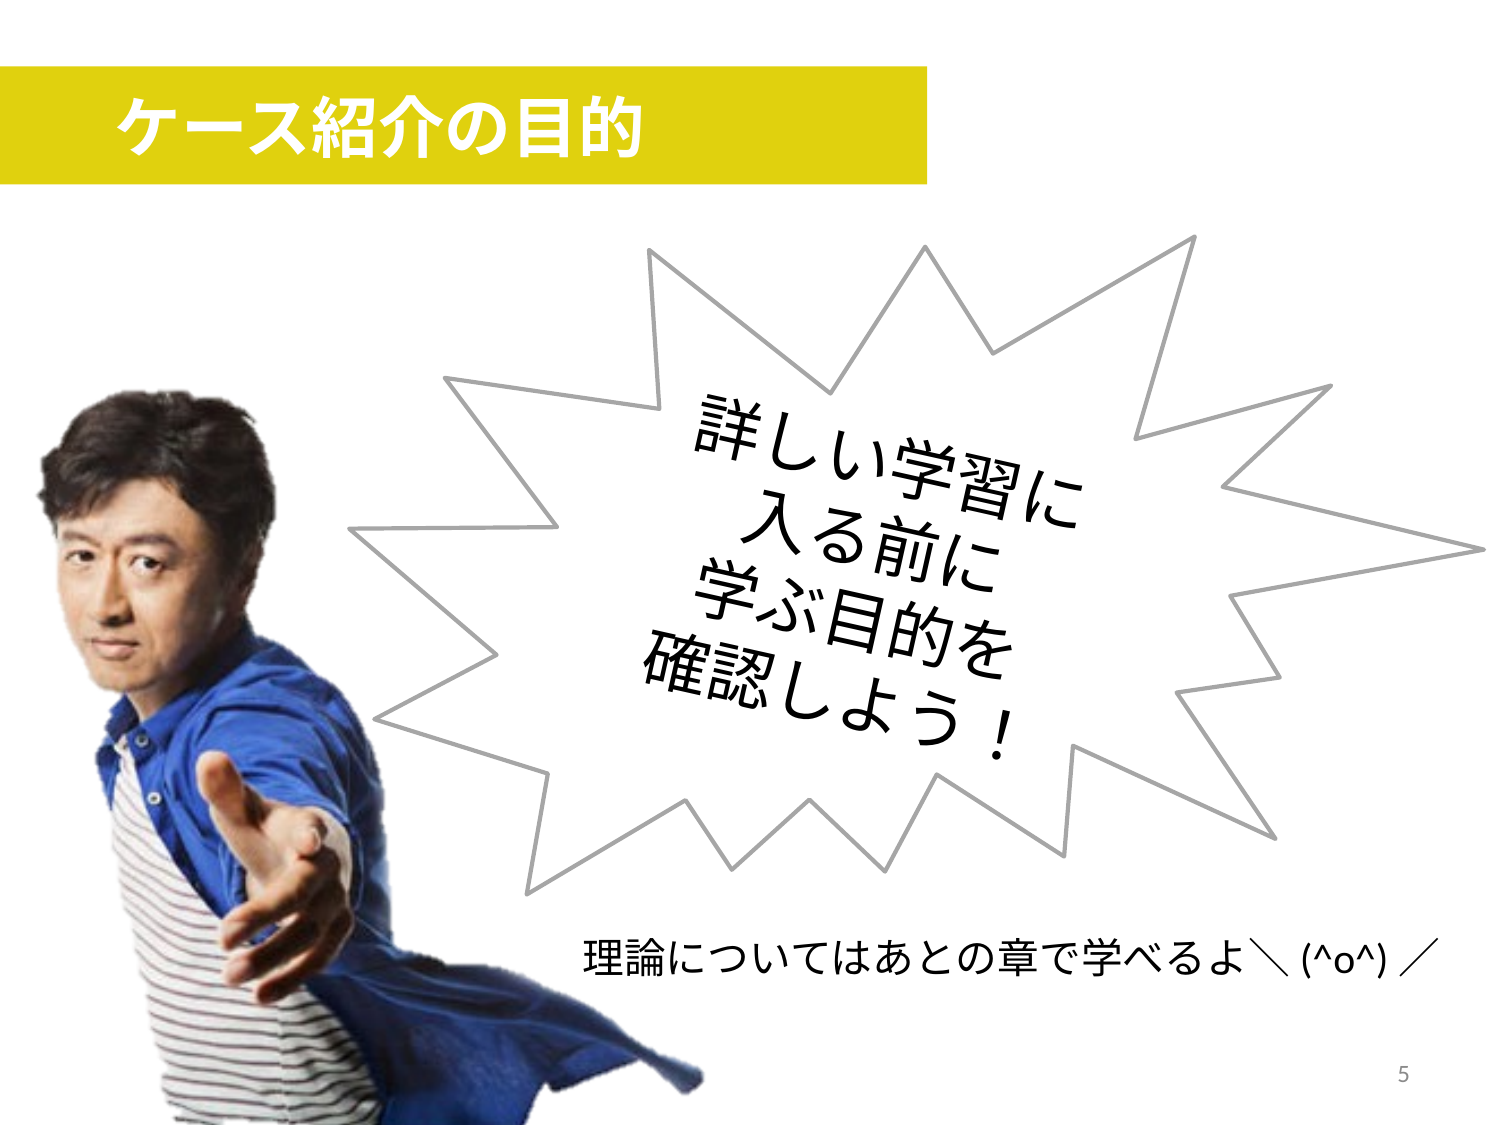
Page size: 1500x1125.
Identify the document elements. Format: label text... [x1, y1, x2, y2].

text_box 理論についてはあとの章で学べるよ＼(^o^)／ [863, 924, 1456, 989]
text_box 詳しい学習に入る前に 学ぶ目的を 確認しよう！ [646, 248, 811, 375]
text_box 詳しい学習に入る前に 学ぶ目的を 確認しよう！ [839, 234, 1487, 874]
text_box ケース紹介の目的 [0, 64, 929, 186]
picture [0, 376, 858, 1125]
slide_number 5 [1074, 1042, 1425, 1103]
